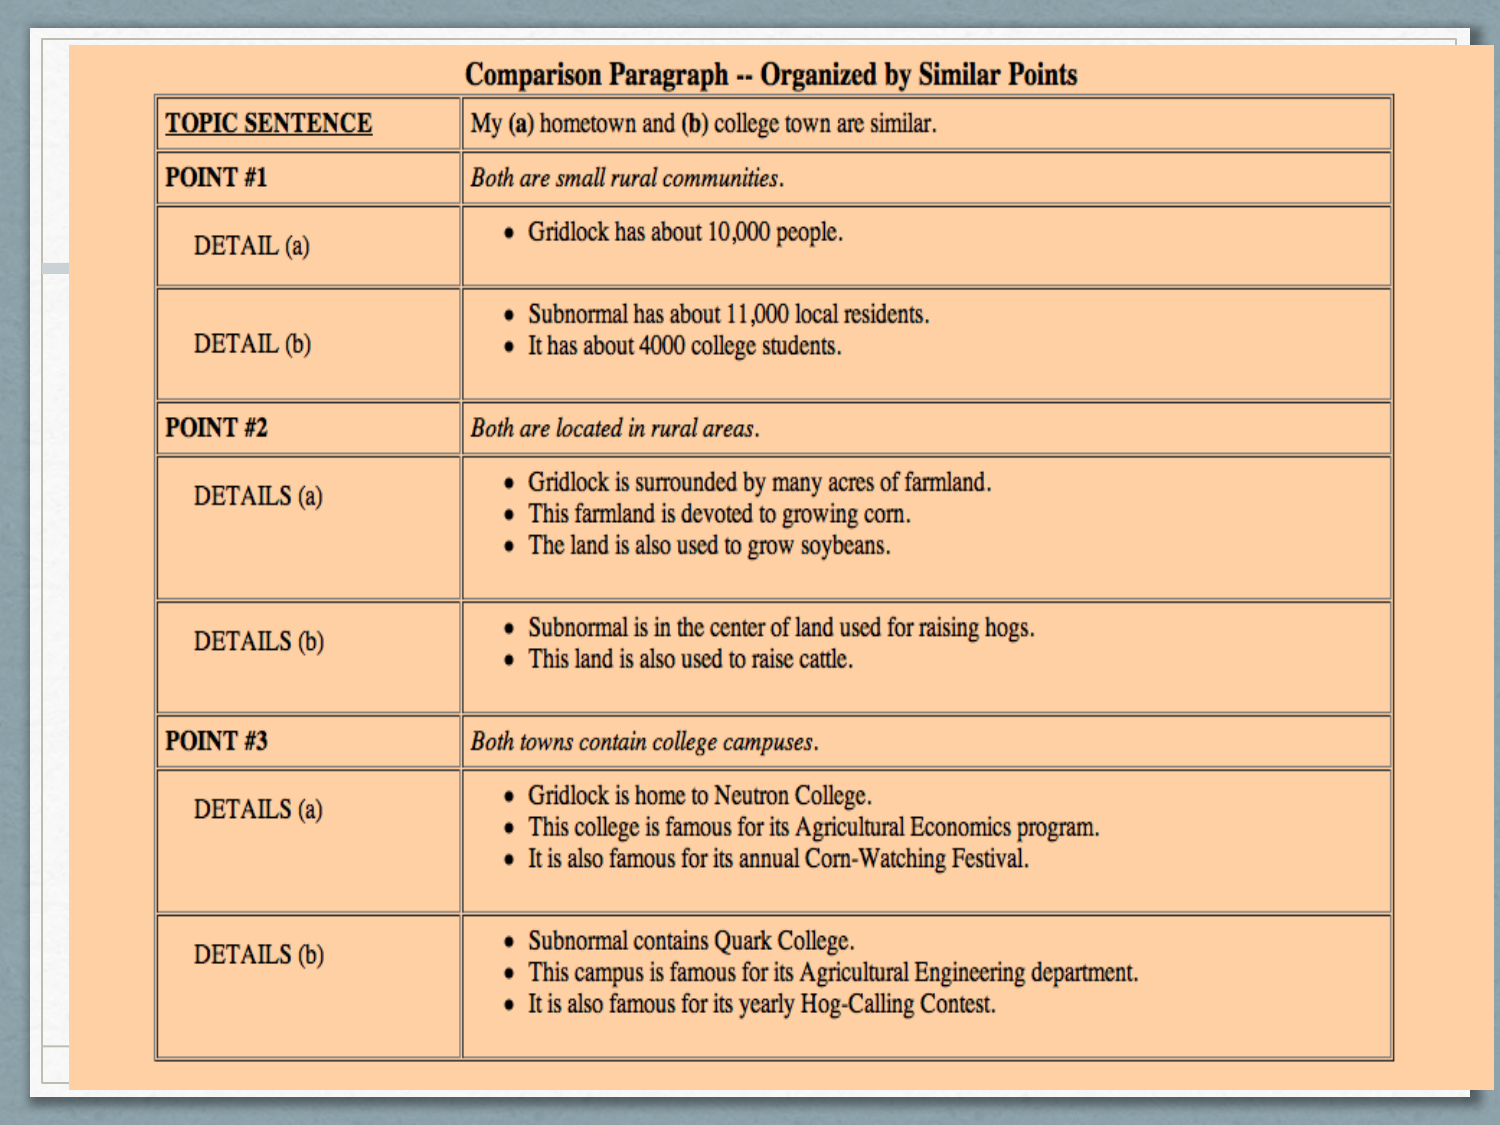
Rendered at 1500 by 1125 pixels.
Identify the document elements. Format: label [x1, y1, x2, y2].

picture [30, 1090, 1470, 1097]
list [0, 44, 1500, 1090]
picture [43, 40, 1455, 44]
picture [30, 28, 1470, 44]
